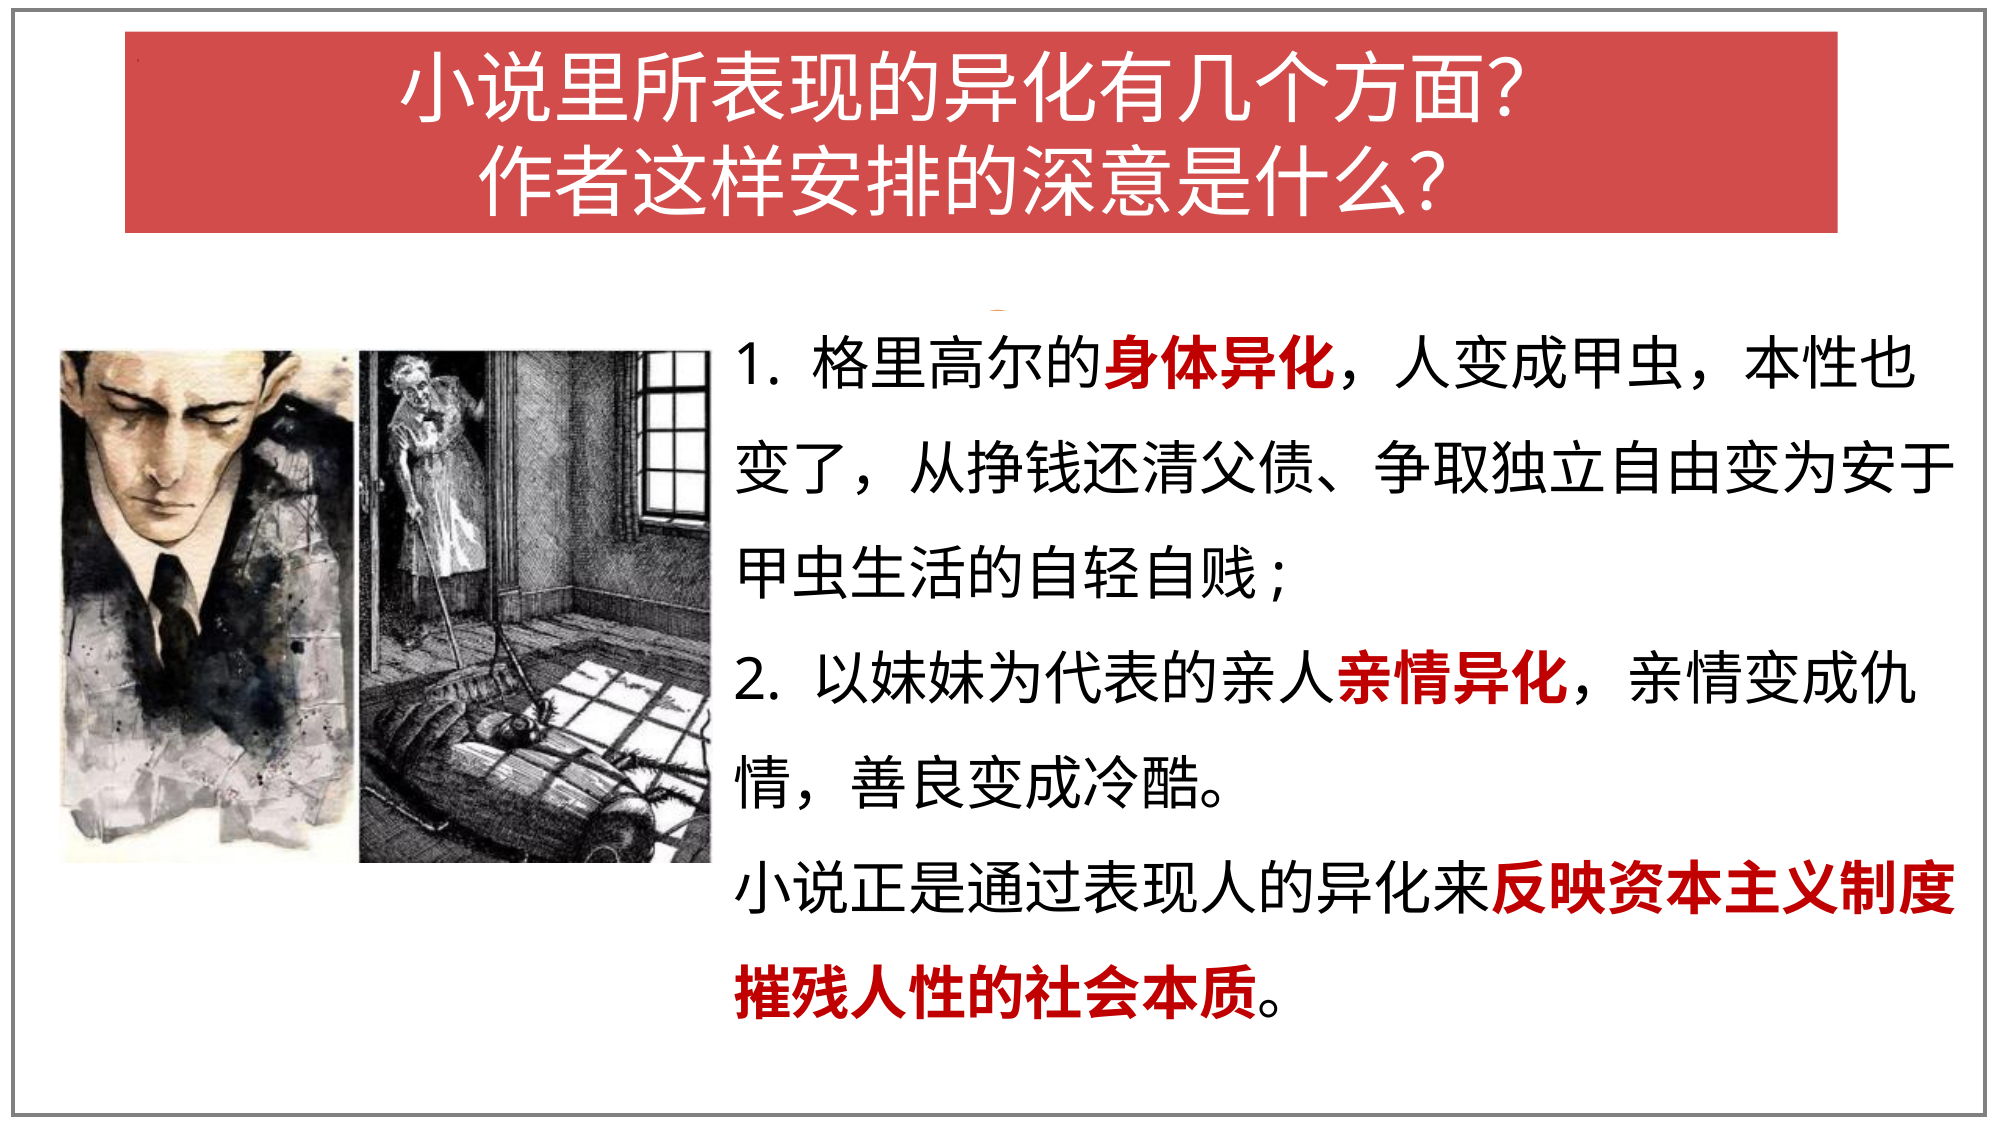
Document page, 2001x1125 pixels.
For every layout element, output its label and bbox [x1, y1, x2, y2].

text_box [12, 9, 1986, 1116]
picture [59, 348, 713, 863]
